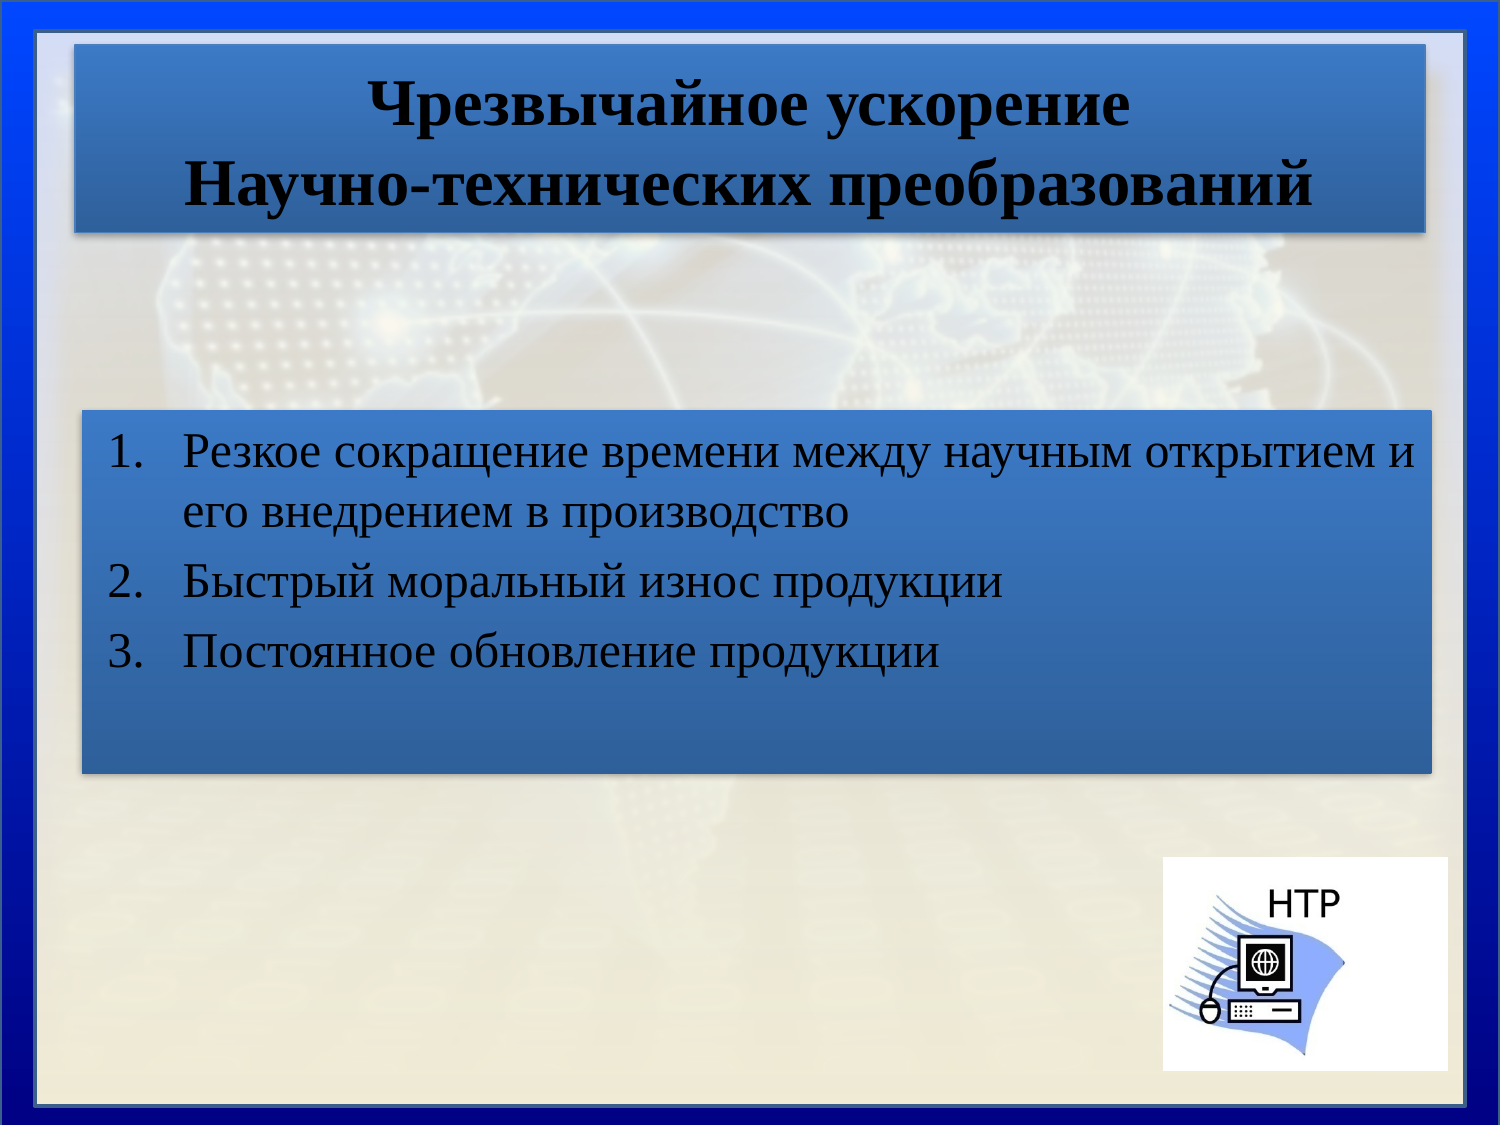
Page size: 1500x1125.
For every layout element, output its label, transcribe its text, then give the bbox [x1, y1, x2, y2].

title Чрезвычайное ускорение Научно-технических преобразований [74, 44, 1426, 233]
list Резкое сокращение времени между научным открытием и его внедрением в производство Быстрый моральный износ продукции Постоянное обновление продукции [82, 410, 1432, 774]
picture [1163, 857, 1448, 1072]
